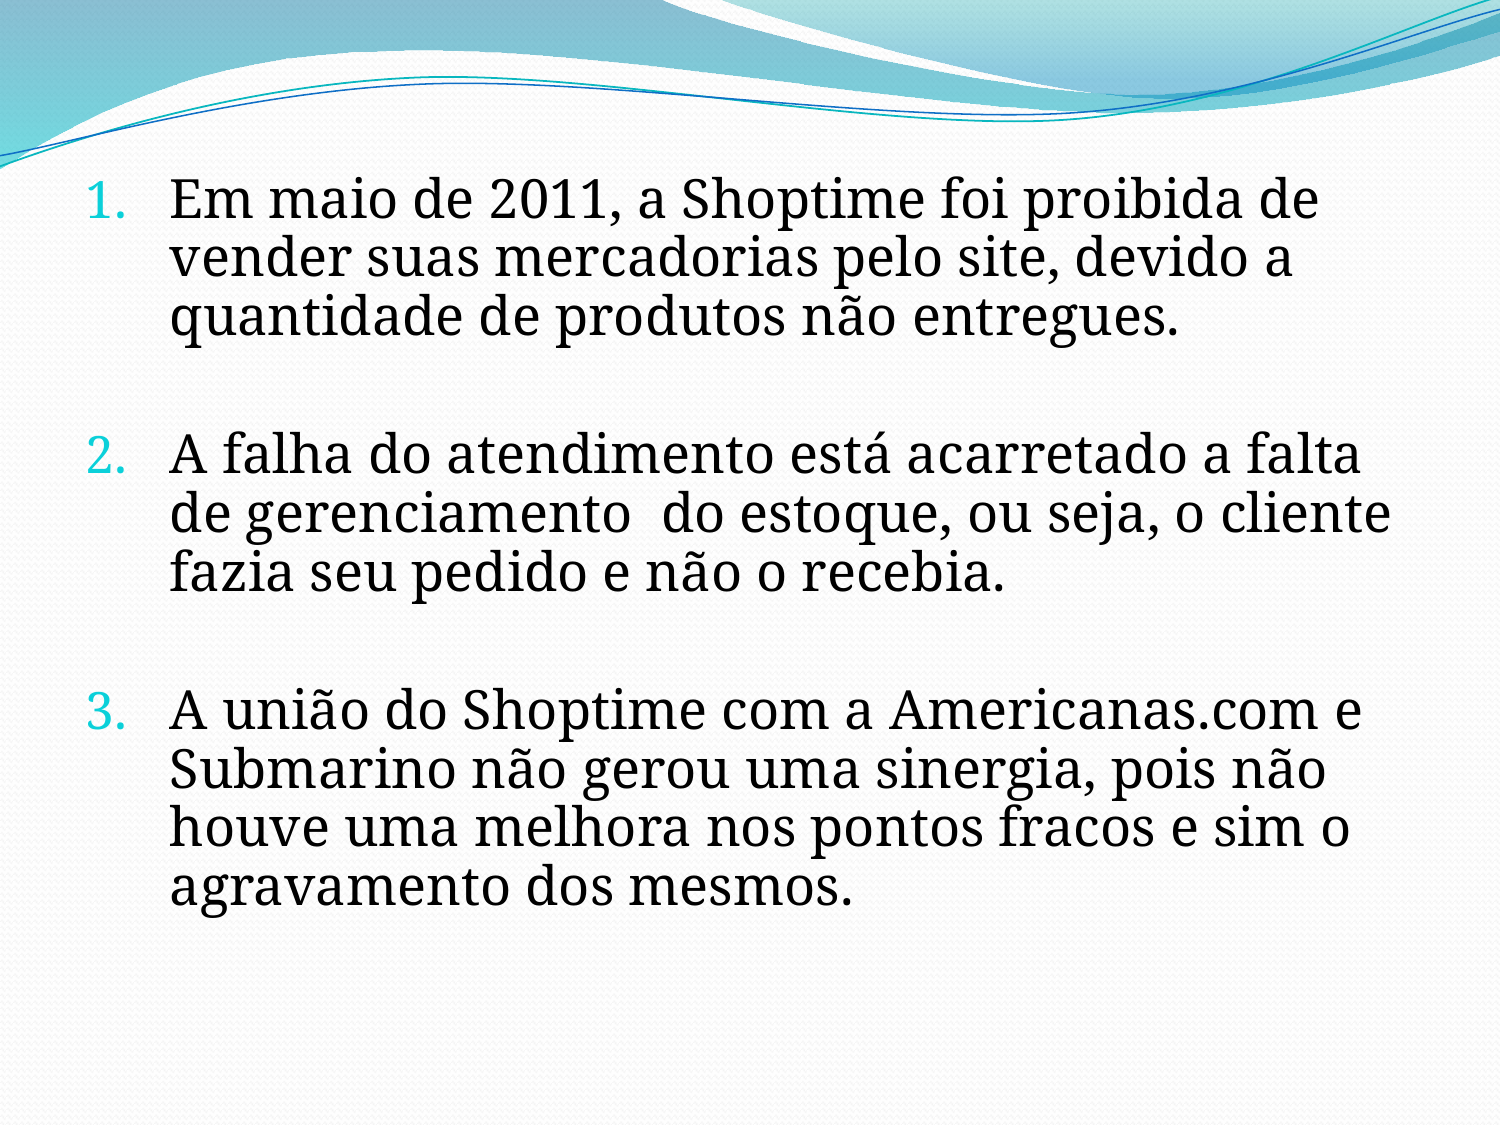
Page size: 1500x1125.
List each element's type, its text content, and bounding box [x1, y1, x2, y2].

list Em maio de 2011, a Shoptime foi proibida de vender suas mercadorias pelo site, devido a quantidade de produtos não entregues. A falha do atendimento está acarretado a falta de gerenciamento do estoque, ou seja, o cliente fazia seu pedido e não o recebia. A união do Shoptime com a Americanas.com e Submarino não gerou uma sinergia, pois não houve uma melhora nos pontos fracos e sim o agravamento dos mesmos. [70, 163, 1421, 1009]
